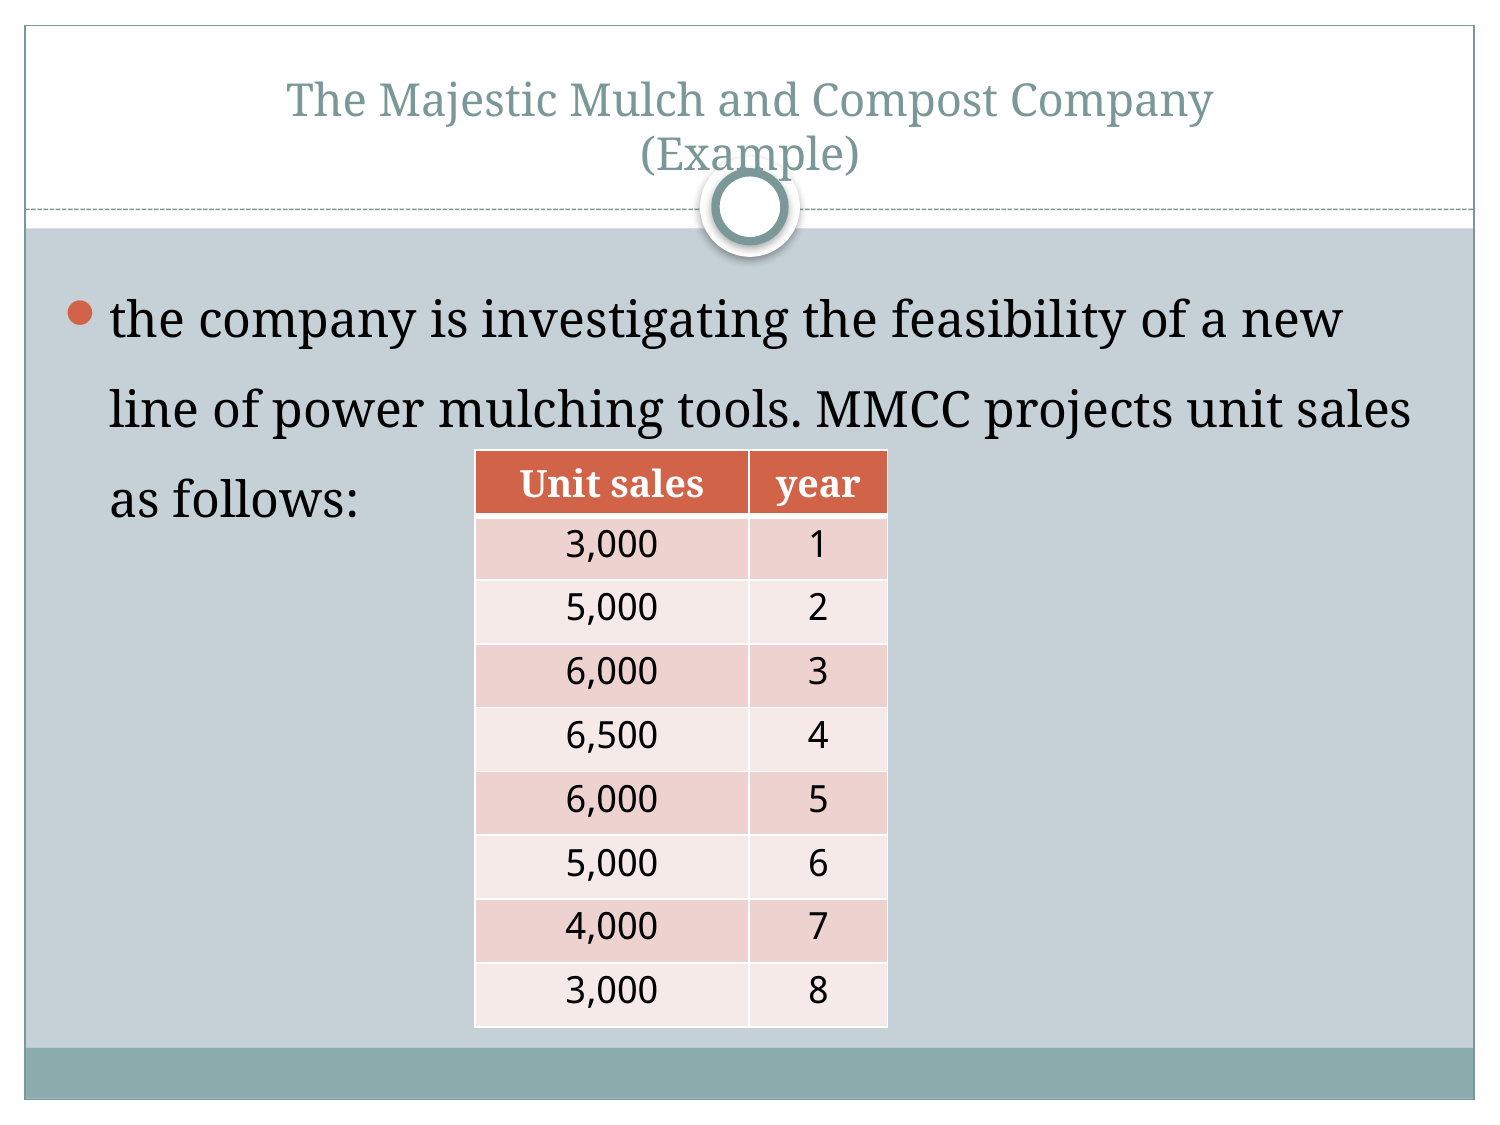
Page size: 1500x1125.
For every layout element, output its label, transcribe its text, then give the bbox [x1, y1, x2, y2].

table_cell 6,500 [476, 708, 748, 771]
table_cell 5 [750, 772, 887, 834]
table_cell 2 [750, 581, 887, 643]
table_cell 4,000 [476, 900, 748, 962]
table_cell 5,000 [476, 581, 748, 643]
table_cell 6,000 [476, 772, 748, 834]
table_cell 7 [750, 900, 887, 962]
table_cell 3 [750, 645, 887, 707]
list the company is investigating the feasibility of a new line of power mulching tools. MMCC projects unit sales as follows: [49, 250, 1445, 1001]
table_cell 6,000 [476, 645, 748, 707]
title The Majestic Mulch and Compost Company (Example) [50, 62, 1450, 187]
table_cell 4 [750, 708, 887, 771]
table_header year [750, 451, 887, 513]
table_cell 3,000 [476, 519, 748, 579]
table_header Unit sales [476, 451, 748, 513]
table_cell 6 [750, 836, 887, 898]
table_cell 8 [750, 964, 887, 1026]
table_cell 1 [750, 519, 887, 579]
table_cell 3,000 [476, 964, 748, 1026]
table_cell 5,000 [476, 836, 748, 898]
